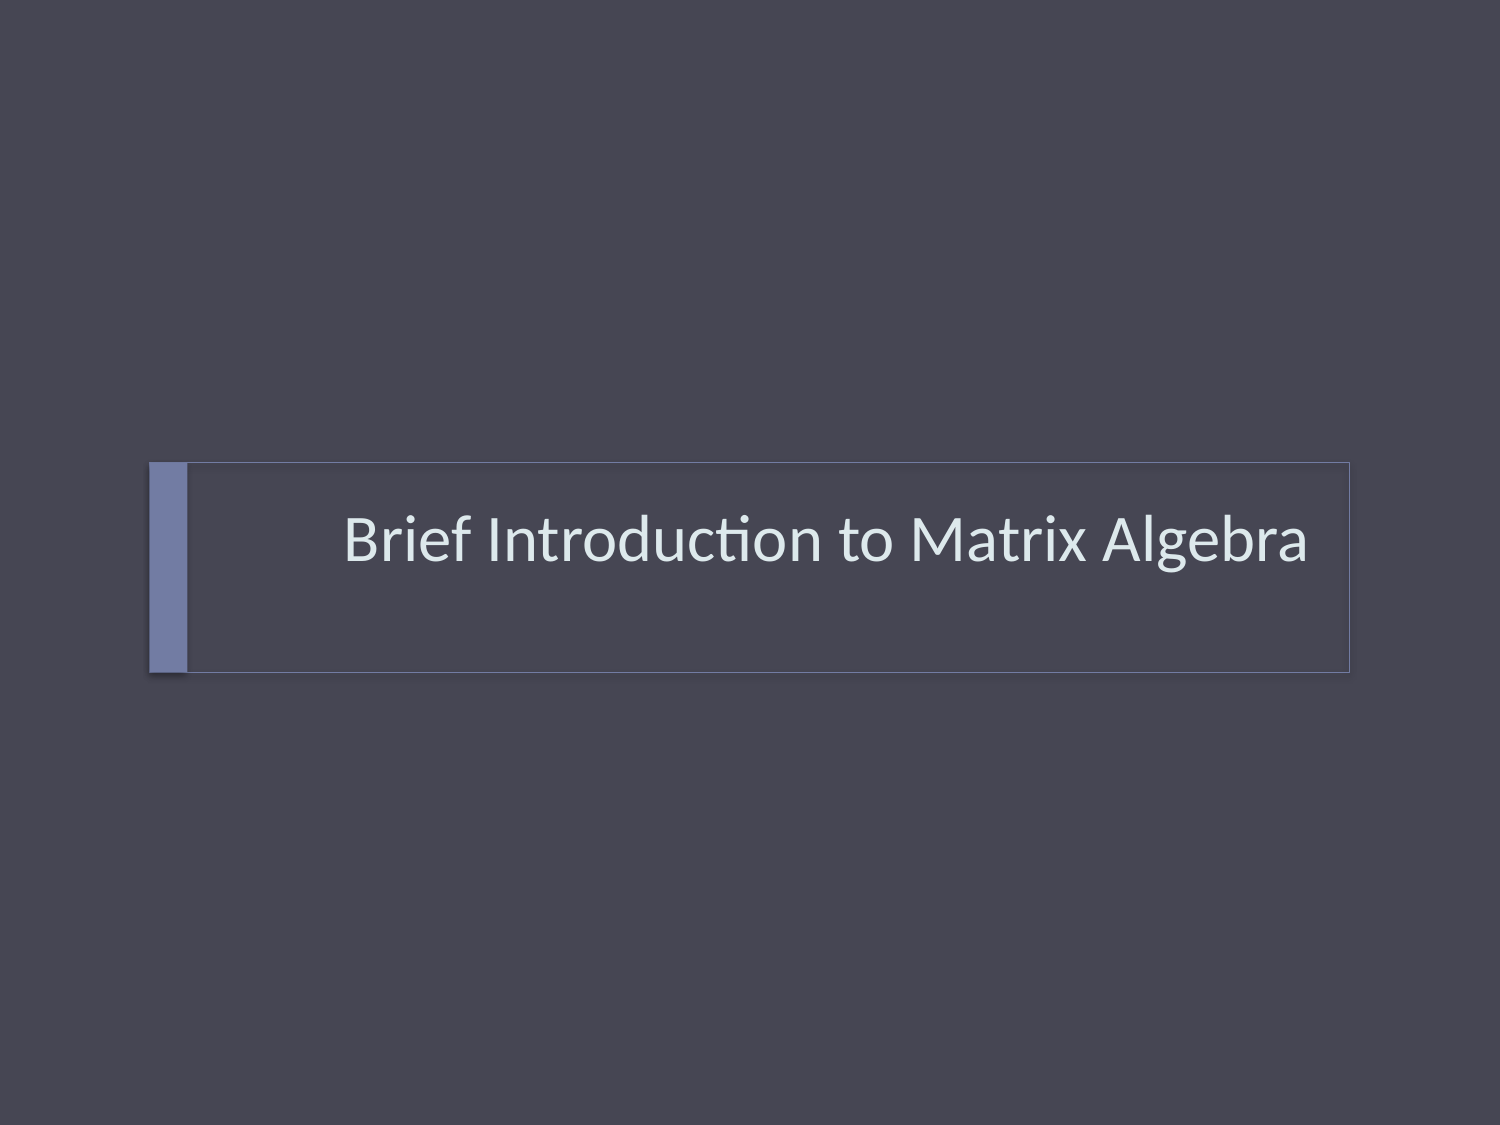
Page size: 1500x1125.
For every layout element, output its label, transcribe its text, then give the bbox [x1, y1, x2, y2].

title Brief Introduction to Matrix Algebra [200, 487, 1325, 663]
